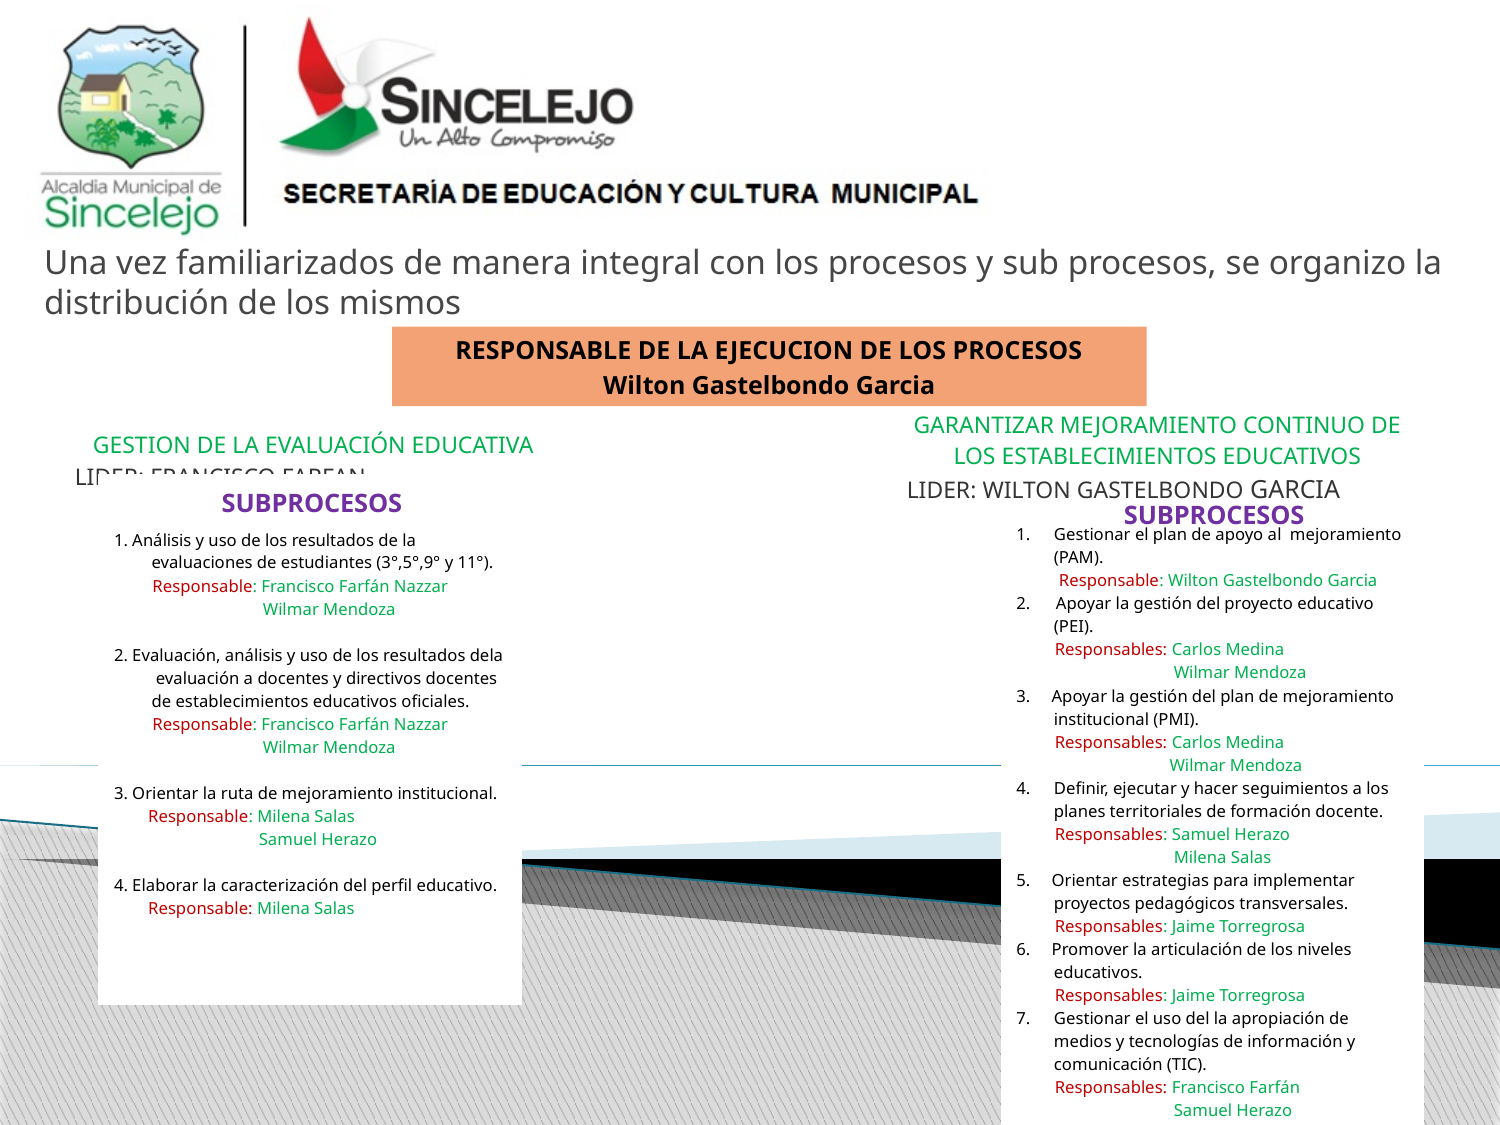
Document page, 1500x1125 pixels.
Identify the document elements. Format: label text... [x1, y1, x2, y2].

text_box SUBPROCESOS [1106, 491, 1322, 539]
table_header GARANTIZAR MEJORAMIENTO CONTINUO DE LOS ESTABLECIMIENTOS EDUCATIVOS LIDER: WILTON GASTELBONDO GARCIA [881, 402, 1434, 514]
picture [5, 859, 98, 867]
table_header 1. Análisis y uso de los resultados de la evaluaciones de estudiantes (3°,5°,9° y 11°). Responsable: Francisco Farfán Nazzar Wilmar Mendoza 2. Evaluación, análisis y uso de los resultados dela evaluación a docentes y directivos docentes de establecimientos educativos oficiales. Responsable: Francisco Farfán Nazzar Wilmar Mendoza 3. Orientar la ruta de mejoramiento institucional. Responsable: Milena Salas Samuel Herazo 4. Elaborar la caracterización del perfil educativo. Responsable: Milena Salas [100, 475, 520, 1003]
picture [1, 4, 1031, 253]
table_header Gestionar el plan de apoyo al mejoramiento (PAM). Responsable: Wilton Gastelbondo Garcia 2. Apoyar la gestión del proyecto educativo (PEI). Responsables: Carlos Medina Wilmar Mendoza 3. Apoyar la gestión del plan de mejoramiento institucional (PMI). Responsables: Carlos Medina Wilmar Mendoza Definir, ejecutar y hacer seguimientos a los planes territoriales de formación docente. Responsables: Samuel Herazo Milena Salas 5. Orientar estrategias para implementar proyectos pedagógicos transversales. Responsables: Jaime Torregrosa 6. Promover la articulación de los niveles educativos. Responsables: Jaime Torregrosa Gestionar el uso del la apropiación de medios y tecnologías de información y comunicación (TIC). Responsables: Francisco Farfán Samuel Herazo Fortalecimiento de experiencias significativas. Responsables: Jaime Torregrosa [1002, 516, 1422, 1125]
picture [522, 867, 1001, 946]
text_box SUBPROCESOS [204, 479, 420, 527]
subtitle Una vez familiarizados de manera integral con los procesos y sub procesos, se organizo la distribución de los mismos [36, 234, 1471, 334]
table_header GESTION DE LA EVALUACIÓN EDUCATIVA LIDER: FRANCISCO FARFAN [37, 383, 590, 530]
text_box RESPONSABLE DE LA EJECUCION DE LOS PROCESOS Wilton Gastelbondo Garcia [392, 326, 1147, 407]
slide_number 4 [1424, 1092, 1431, 1125]
picture [1424, 944, 1500, 989]
